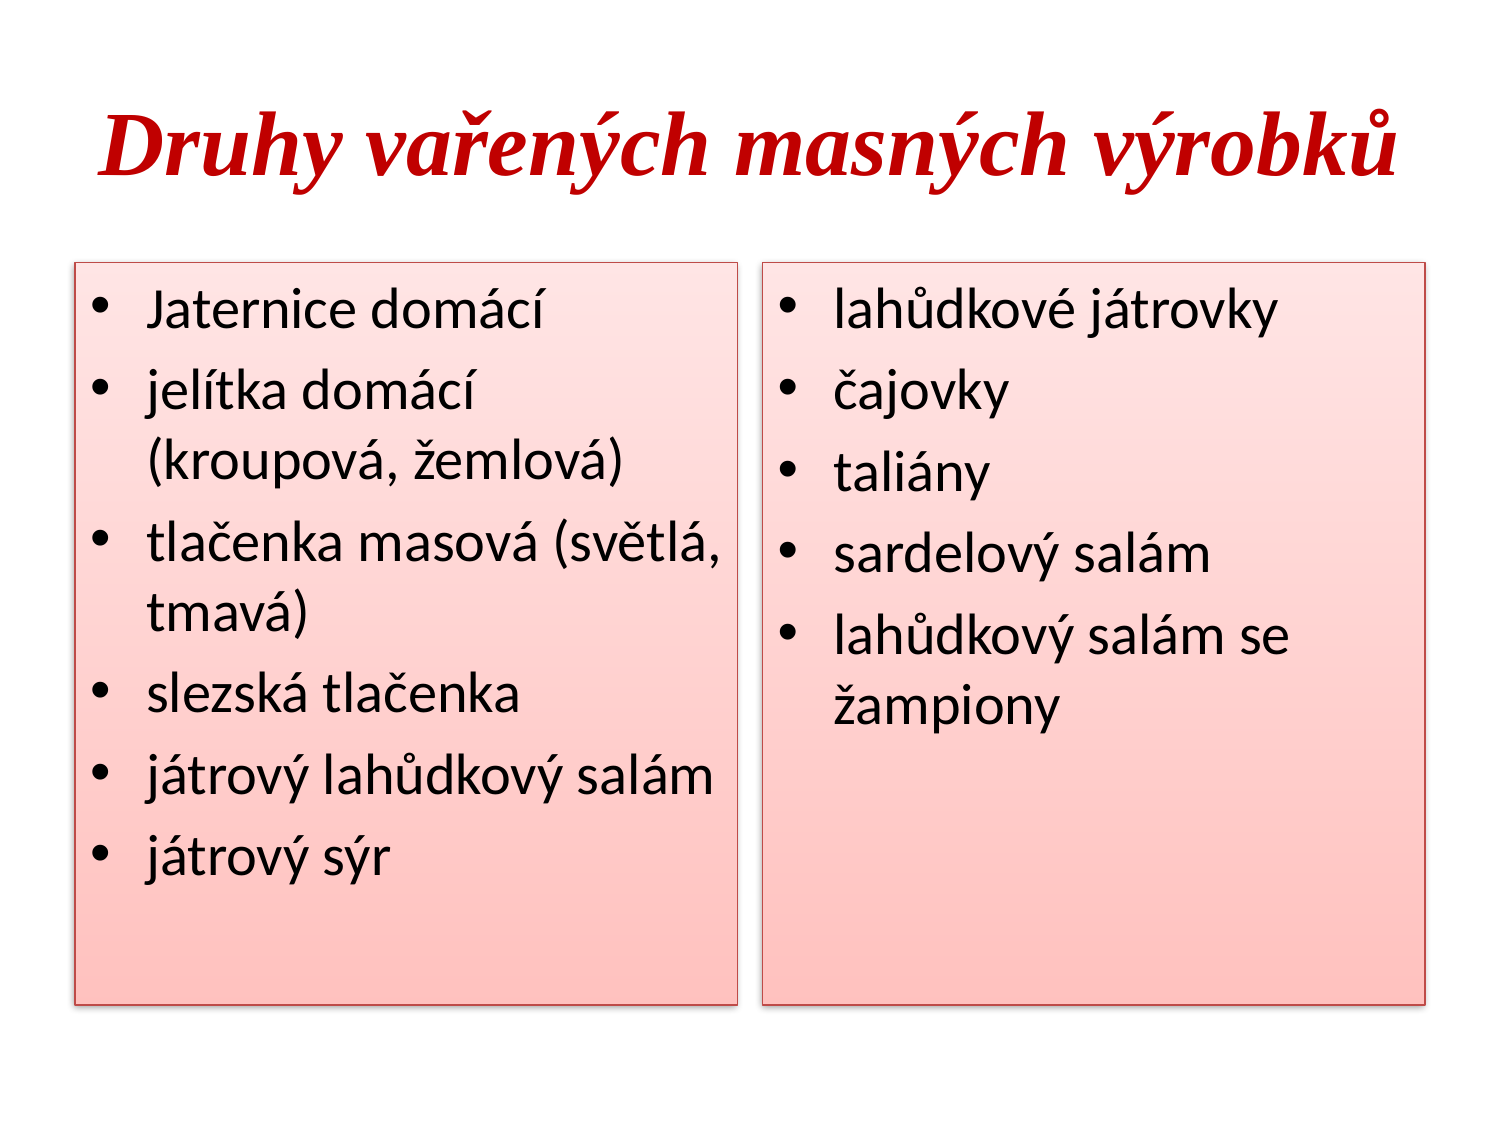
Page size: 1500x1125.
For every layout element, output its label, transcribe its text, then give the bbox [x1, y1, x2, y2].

list lahůdkové játrovky čajovky taliány sardelový salám lahůdkový salám se žampiony [762, 262, 1426, 1006]
list Jaternice domácí jelítka domácí (kroupová, žemlová) tlačenka masová (světlá, tmavá) slezská tlačenka játrový lahůdkový salám játrový sýr [74, 262, 738, 1006]
title Druhy vařených masných výrobků [75, 45, 1425, 233]
